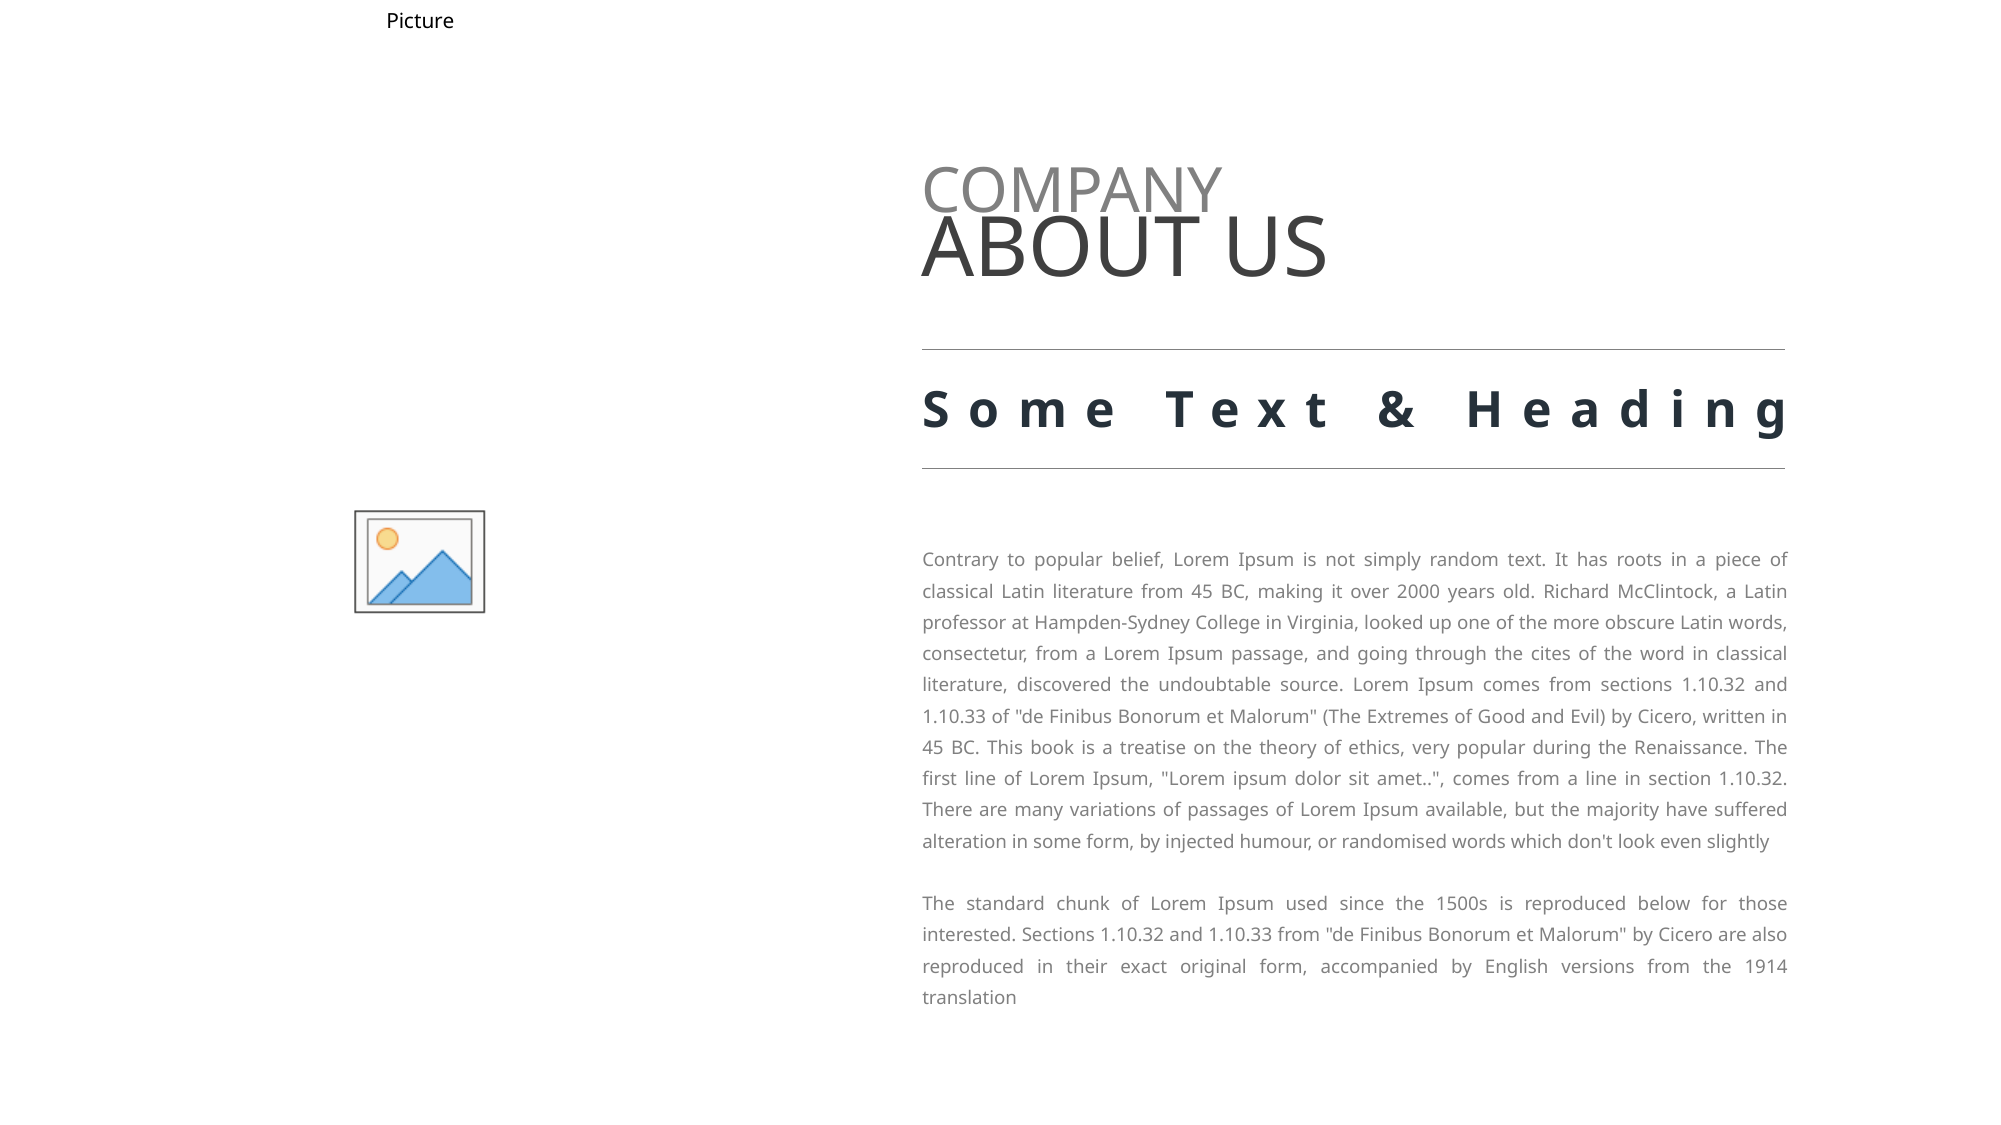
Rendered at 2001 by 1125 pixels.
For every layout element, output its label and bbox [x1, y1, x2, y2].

text_box [906, 136, 1821, 989]
picture [0, 0, 841, 1125]
